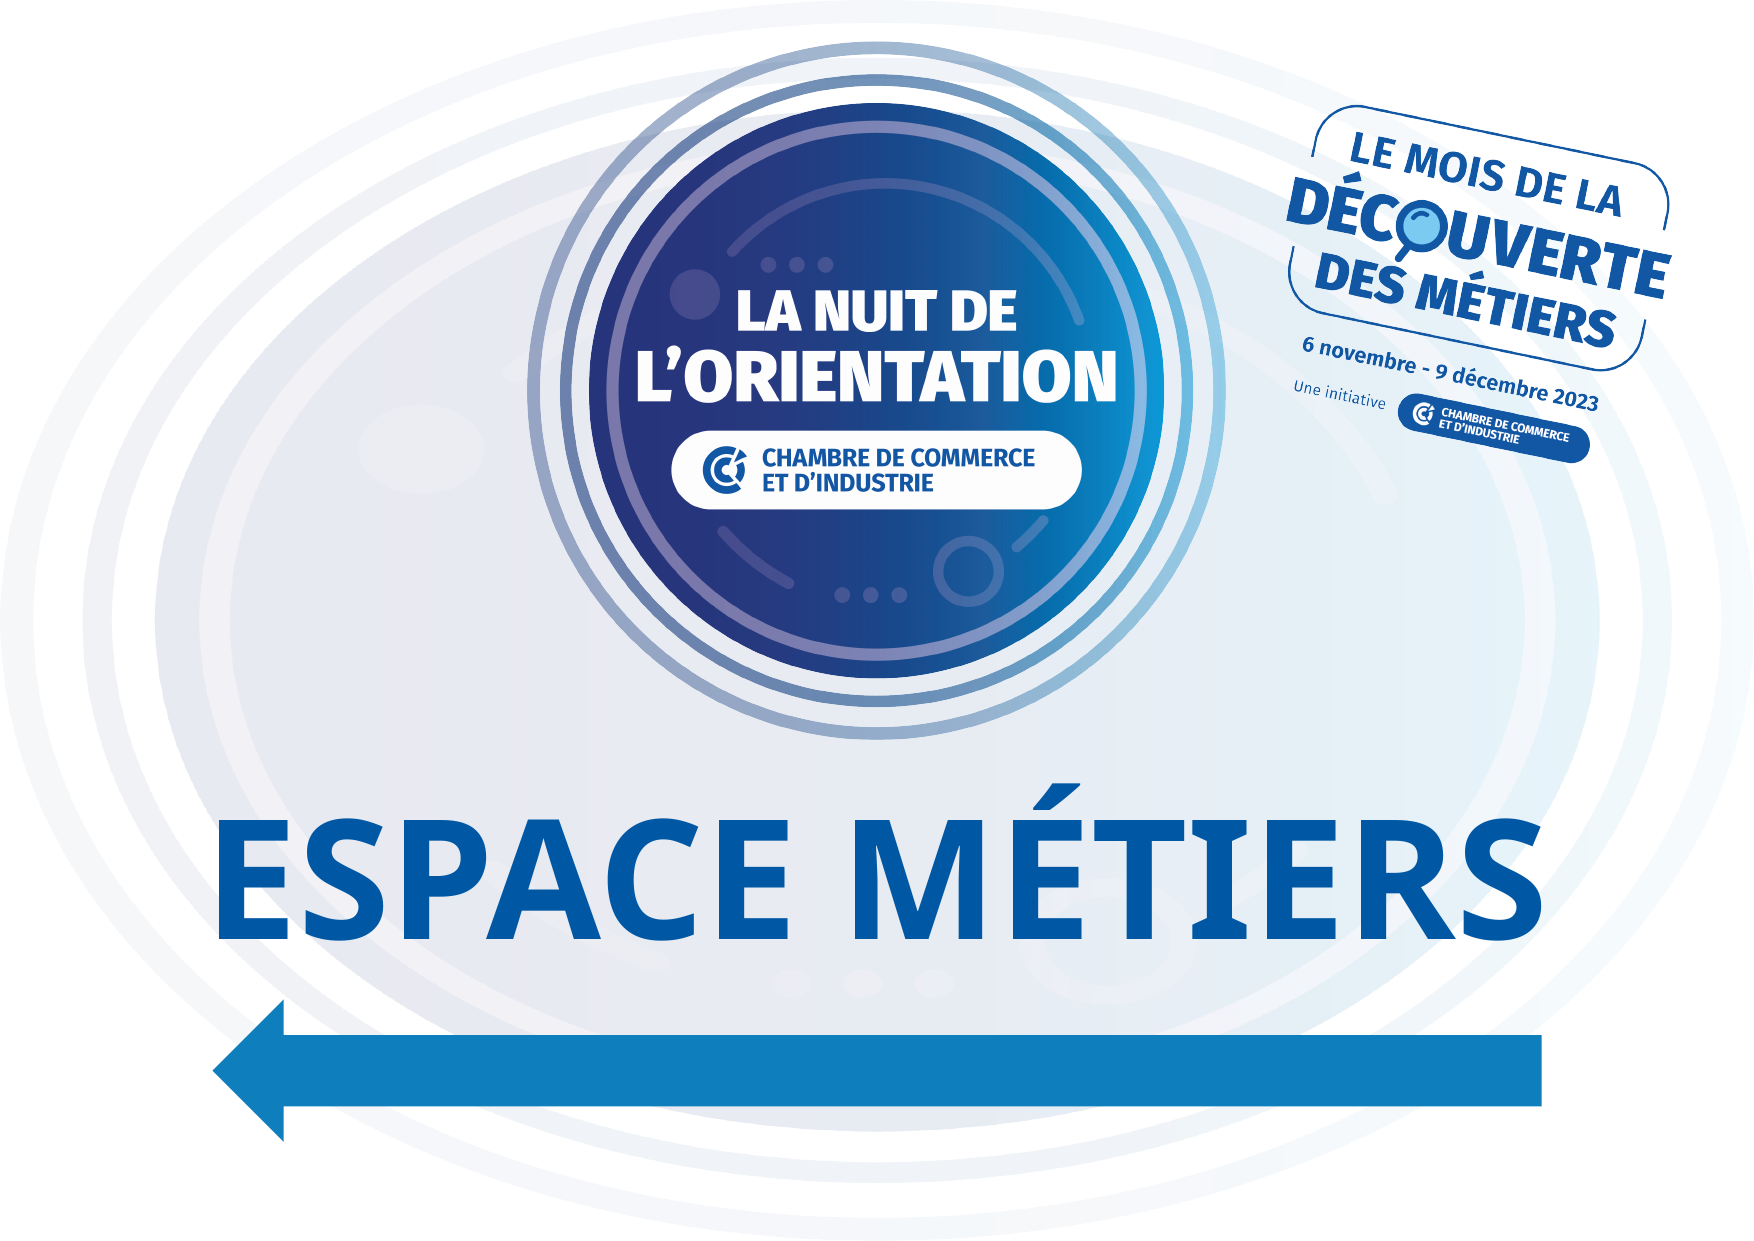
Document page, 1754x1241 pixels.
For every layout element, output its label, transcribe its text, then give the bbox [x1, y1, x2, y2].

text_box ESPACE MÉTIERS [168, 765, 1586, 981]
picture [527, 41, 1227, 740]
text_box [210, 996, 1543, 1145]
picture [1250, 95, 1688, 474]
